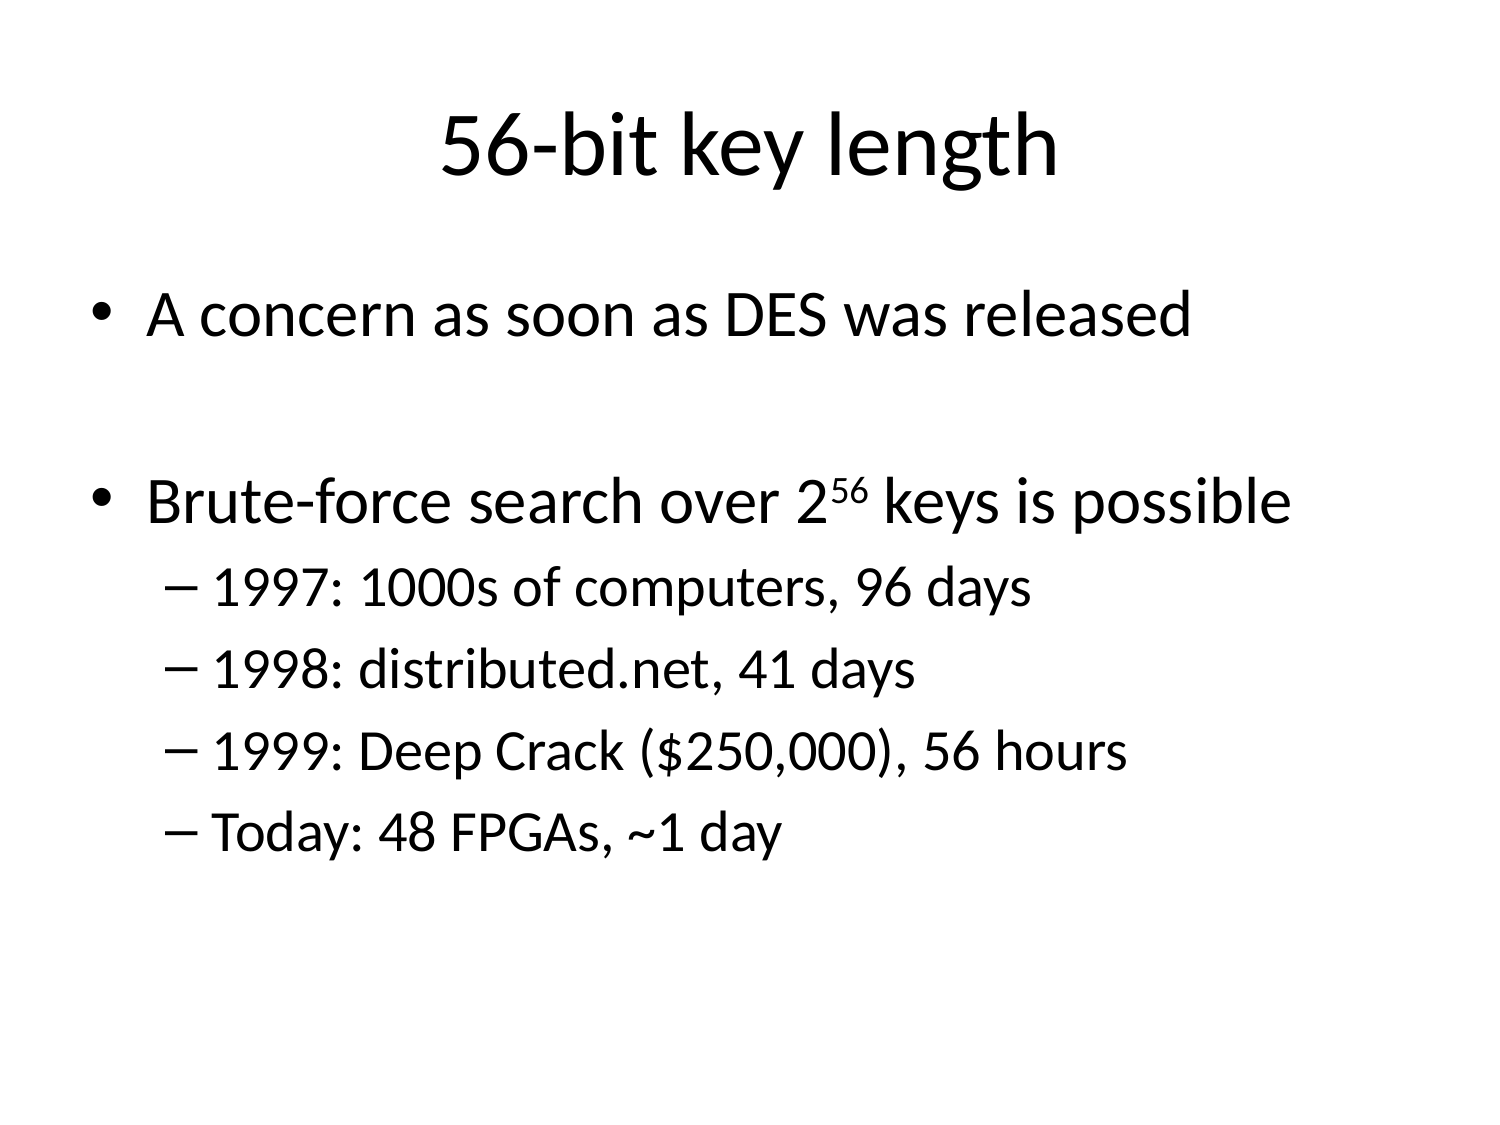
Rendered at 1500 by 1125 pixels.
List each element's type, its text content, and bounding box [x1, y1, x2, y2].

list A concern as soon as DES was released Brute-force search over 256 keys is possible 1997: 1000s of computers, 96 days 1998: distributed.net, 41 days 1999: Deep Crack ($250,000), 56 hours Today: 48 FPGAs, ~1 day [75, 262, 1425, 1005]
title 56-bit key length [75, 45, 1425, 233]
